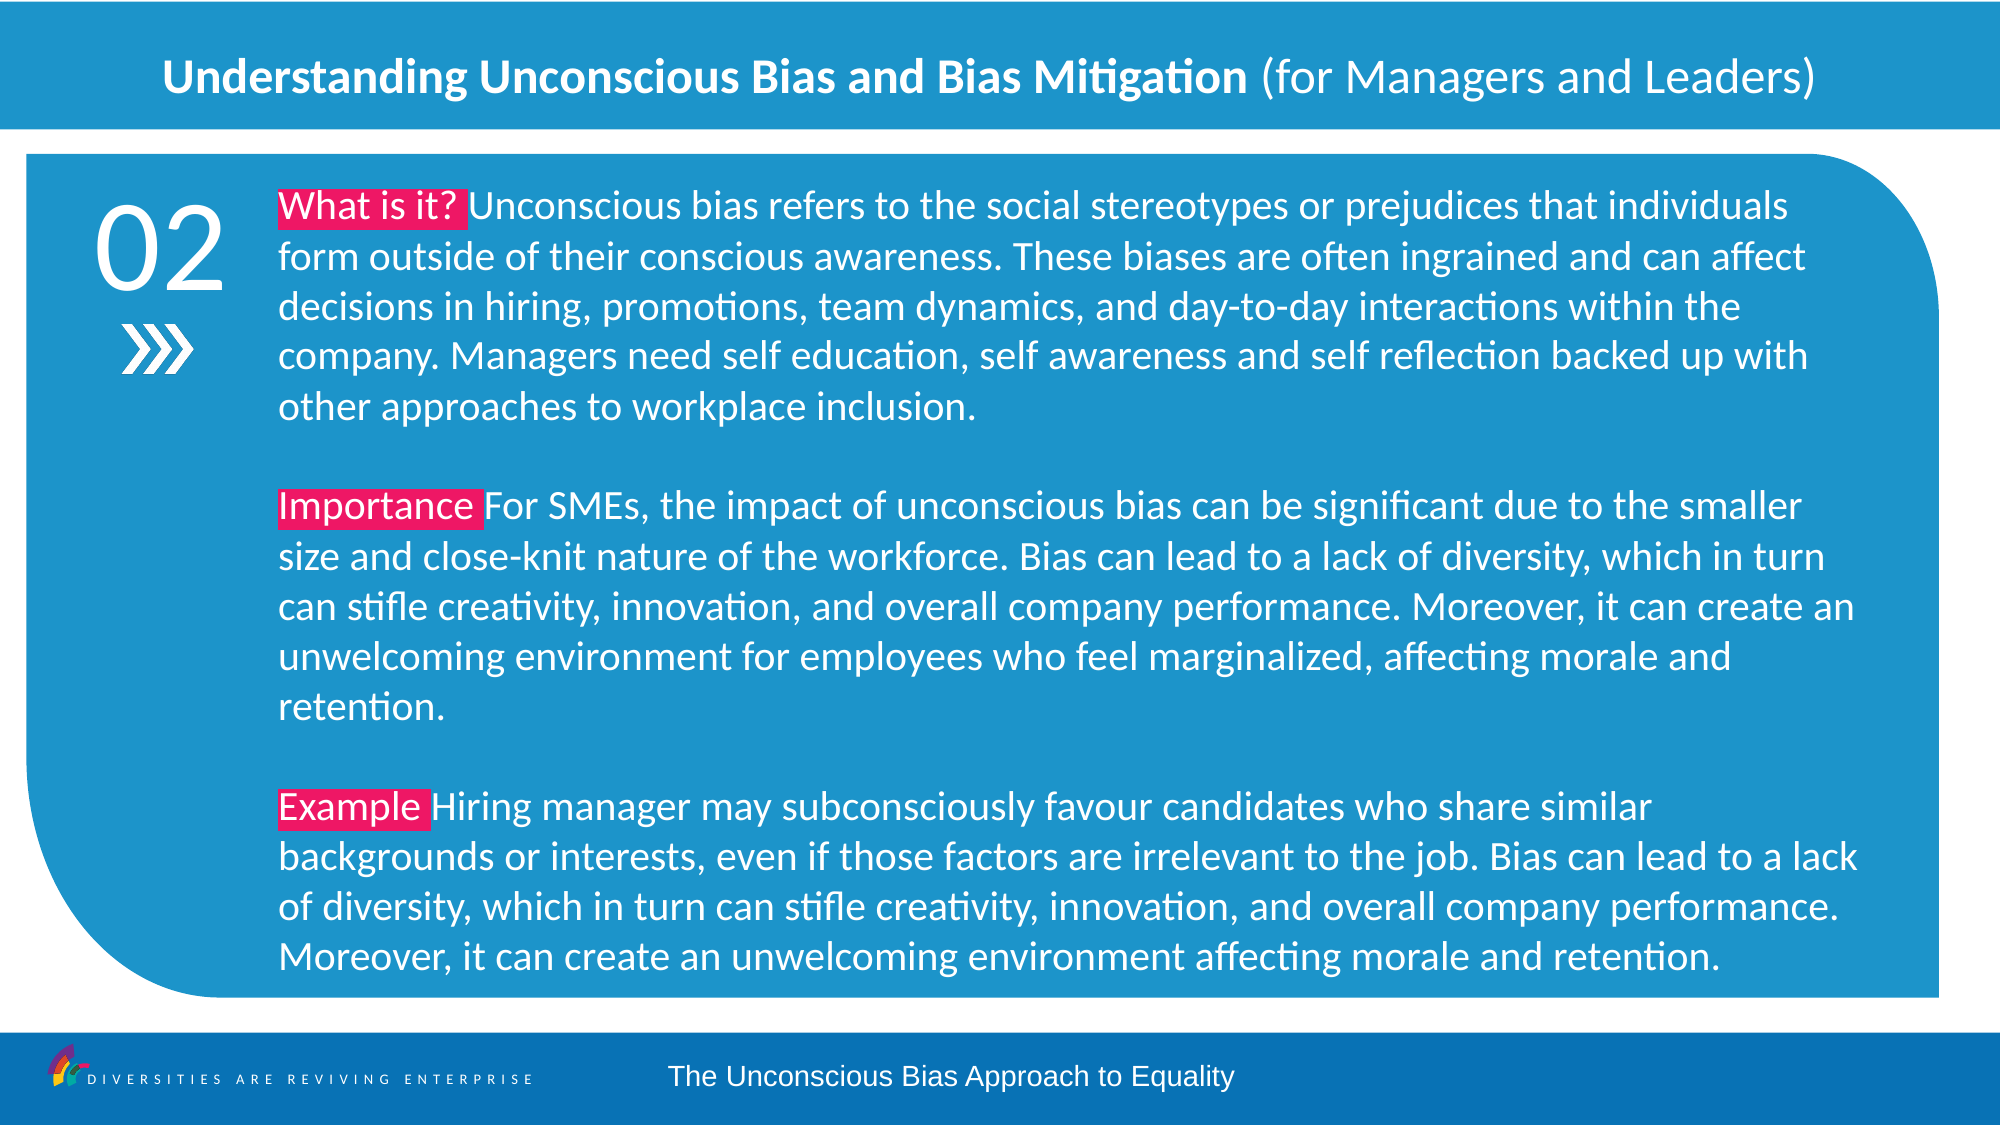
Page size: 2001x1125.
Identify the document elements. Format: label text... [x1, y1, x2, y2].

text_box [0, 1, 2000, 130]
text_box What is it? Unconscious bias refers to the social stereotypes or prejudices that individuals form outside of their conscious awareness. These biases are often ingrained and can affect decisions in hiring, promotions, team dynamics, and day-to-day interactions within the company. Managers need self education, self awareness and self reflection backed up with other approaches to workplace inclusion. Importance For SMEs, the impact of unconscious bias can be significant due to the smaller size and close-knit nature of the workforce. Bias can lead to a lack of diversity, which in turn can stifle creativity, innovation, and overall company performance. Moreover, it can create an unwelcoming environment for employees who feel marginalized, affecting morale and retention. Example Hiring manager may subconsciously favour candidates who share similar backgrounds or interests, even if those factors are irrelevant to the job. Bias can lead to a lack of diversity, which in turn can stifle creativity, innovation, and overall company performance. Moreover, it can create an unwelcoming environment affecting morale and retention. [225, 419, 1877, 678]
text_box [0, 130, 2000, 1034]
text_box 02 [61, 136, 243, 293]
text_box Understanding Unconscious Bias and Bias Mitigation (for Managers and Leaders) [114, 25, 1877, 122]
picture [113, 306, 200, 392]
text_box The Unconscious Bias Approach to Equality [652, 1050, 1653, 1101]
text_box [26, 153, 1939, 998]
